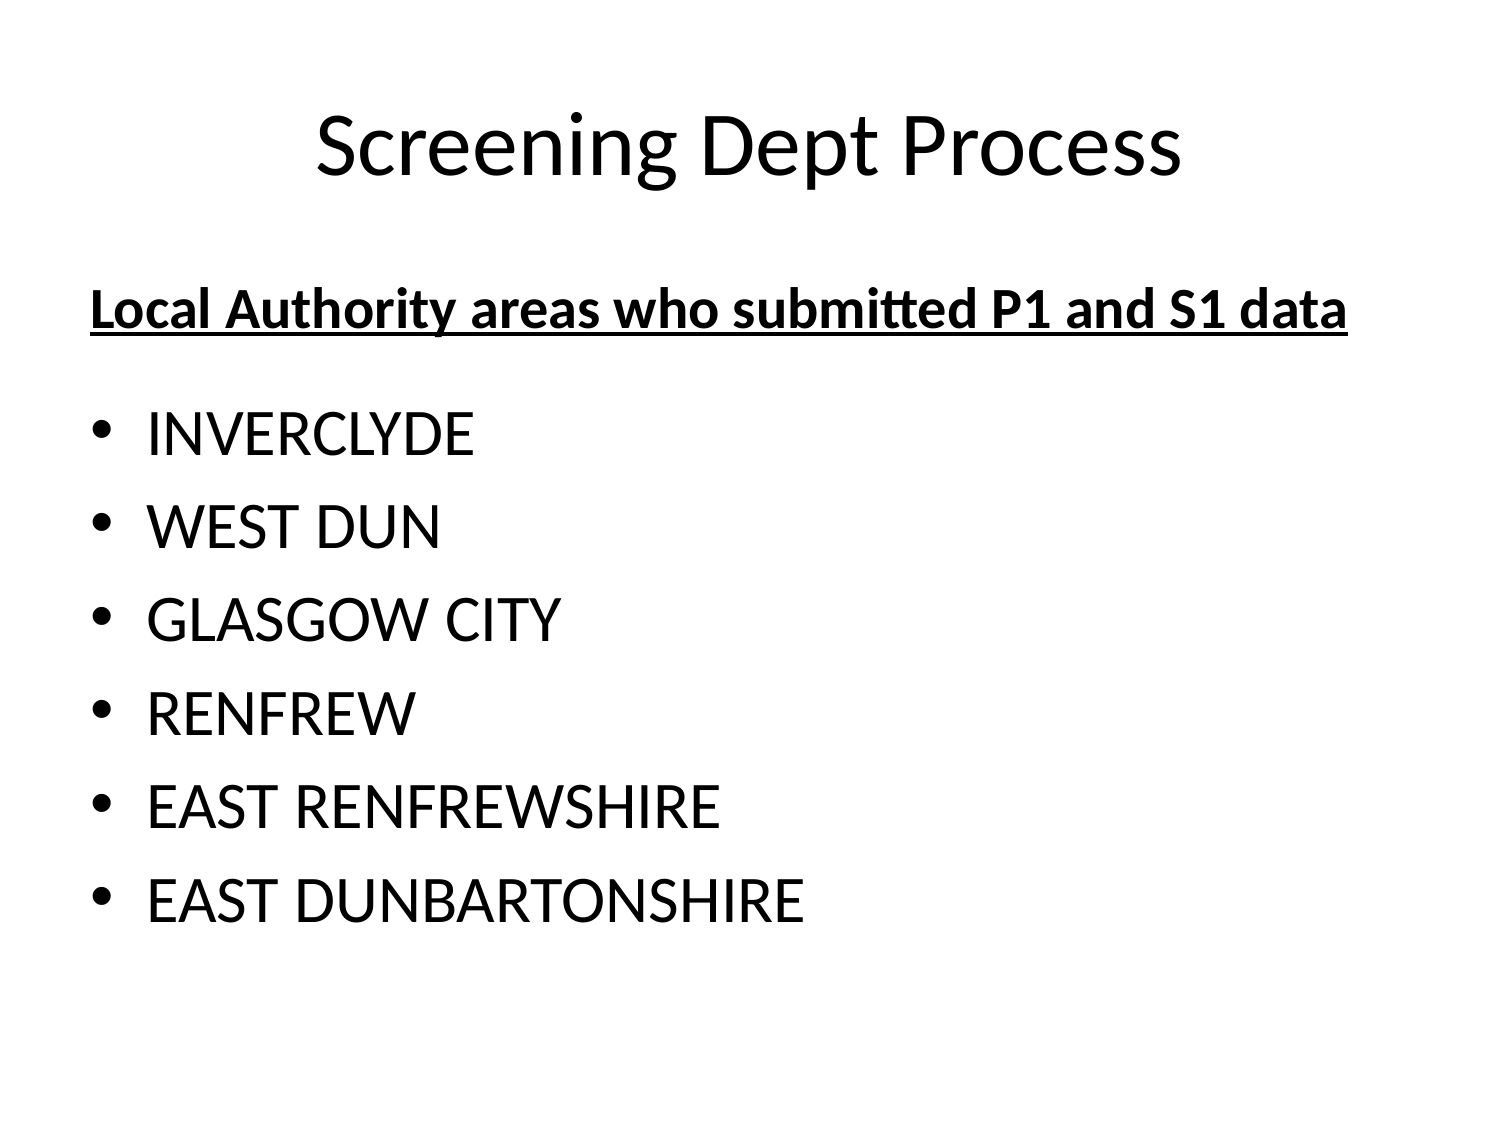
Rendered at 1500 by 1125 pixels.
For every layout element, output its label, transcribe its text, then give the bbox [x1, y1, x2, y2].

list Local Authority areas who submitted P1 and S1 data INVERCLYDE WEST DUN GLASGOW CITY RENFREW EAST RENFREWSHIRE EAST DUNBARTONSHIRE [75, 262, 1425, 1005]
title Screening Dept Process [75, 45, 1425, 233]
